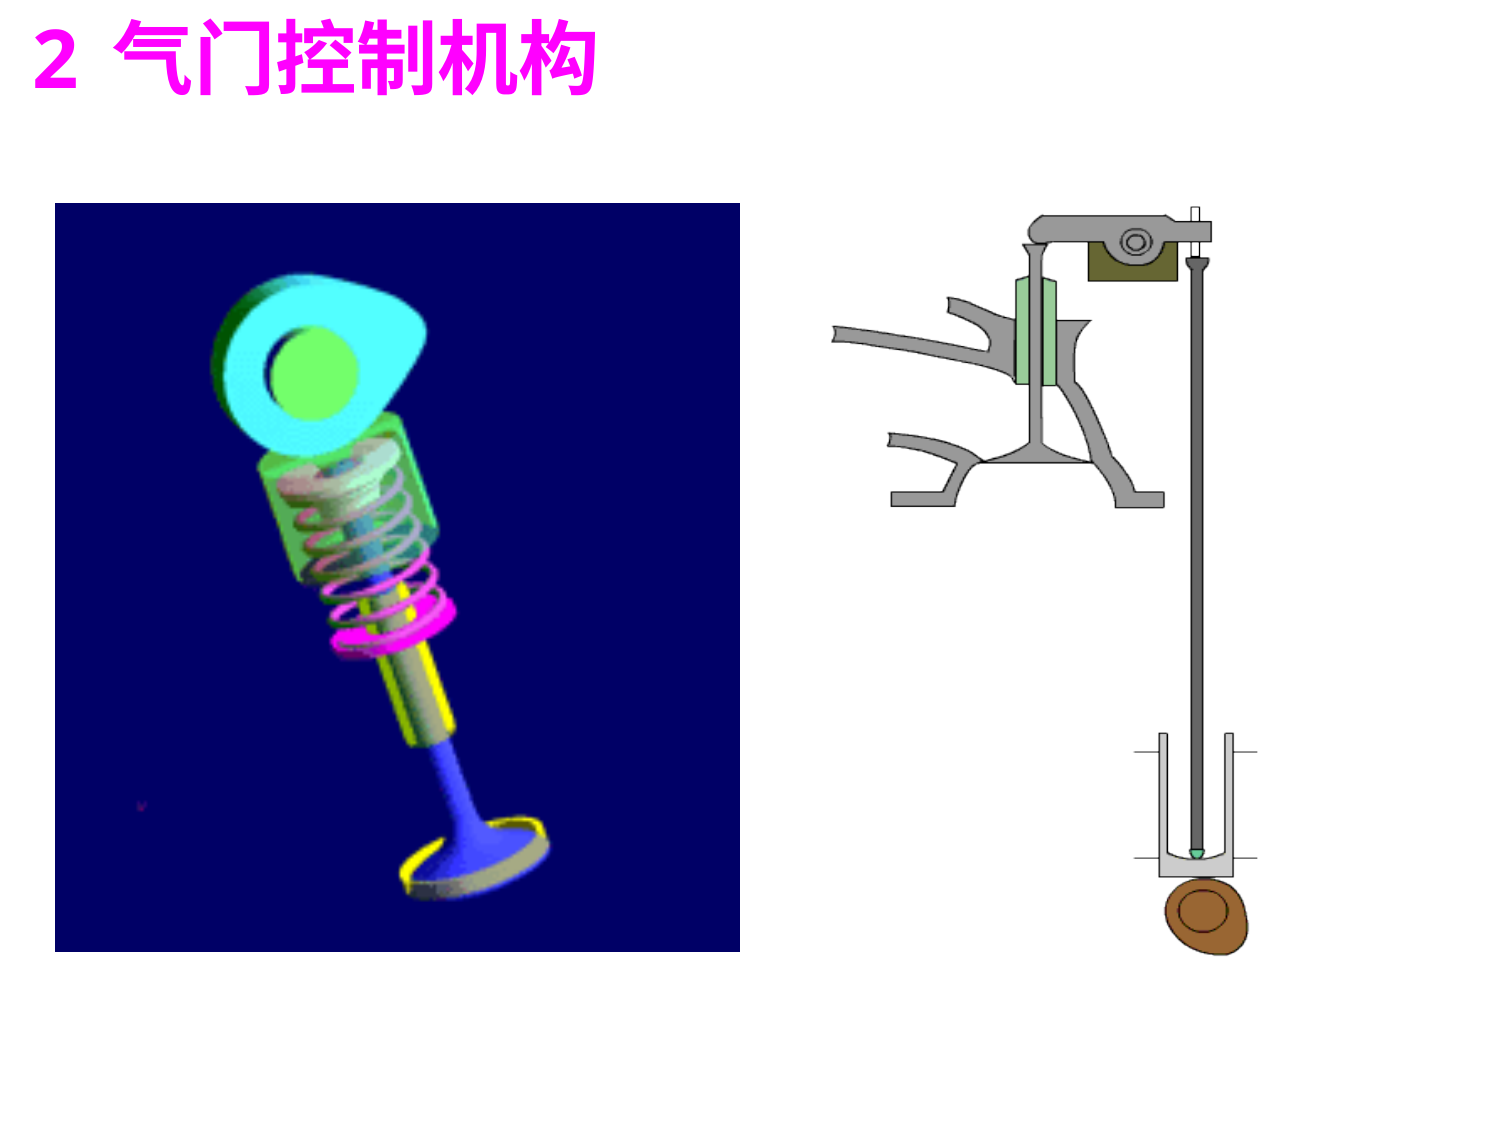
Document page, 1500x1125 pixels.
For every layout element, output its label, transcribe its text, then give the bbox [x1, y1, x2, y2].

picture [54, 176, 1413, 1048]
title 2 气门控制机构 [17, 0, 1485, 114]
